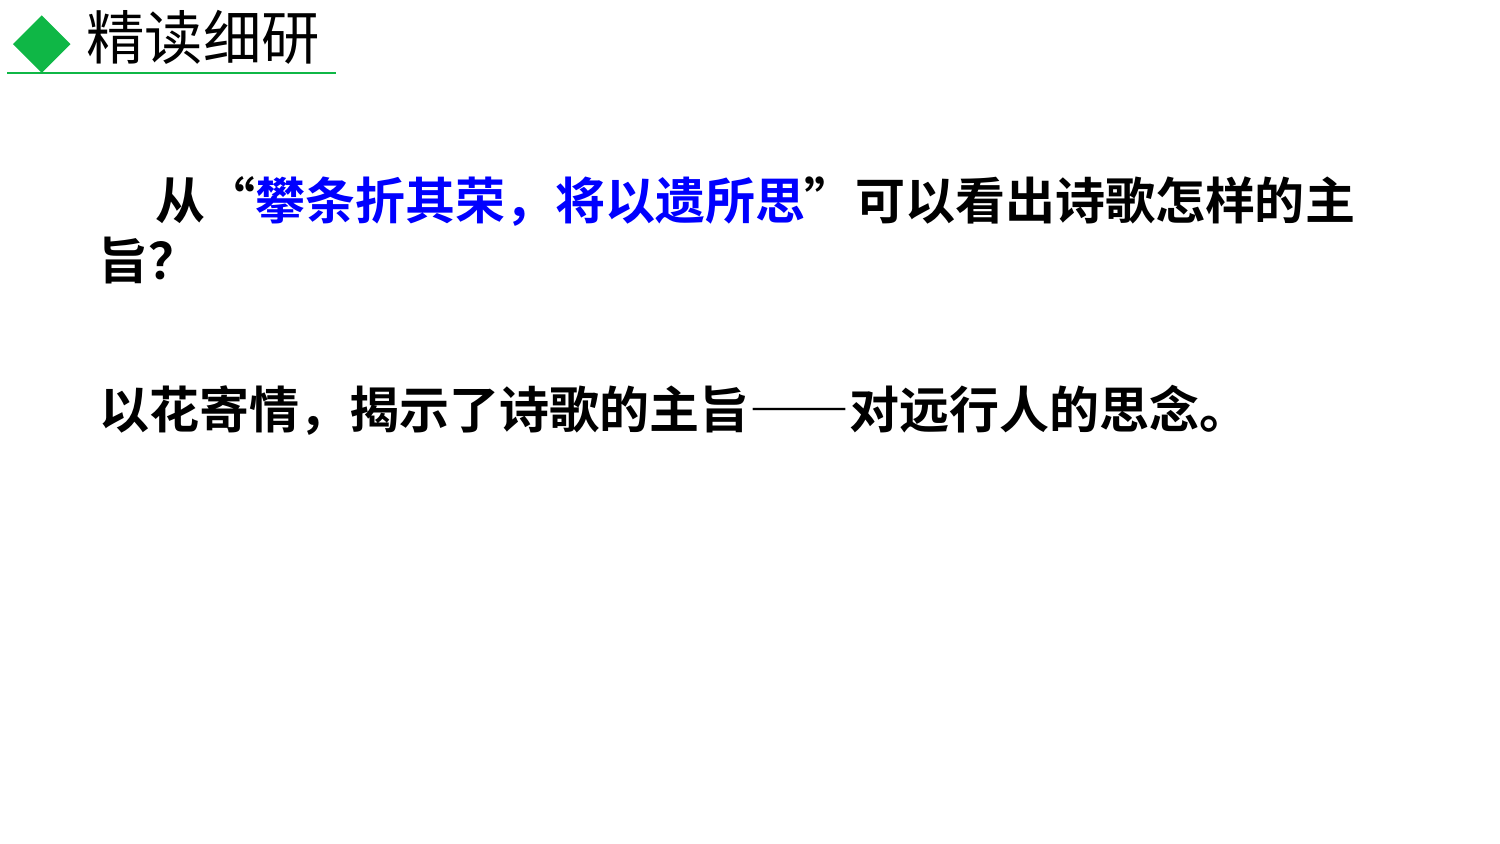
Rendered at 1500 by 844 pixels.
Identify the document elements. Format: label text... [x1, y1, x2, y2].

text_box 从“攀条折其荣，将以遗所思”可以看出诗歌怎样的主旨？ [83, 161, 1415, 297]
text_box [7, 0, 337, 80]
text_box 以花寄情，揭示了诗歌的主旨——对远行人的思念。 [84, 371, 1416, 446]
